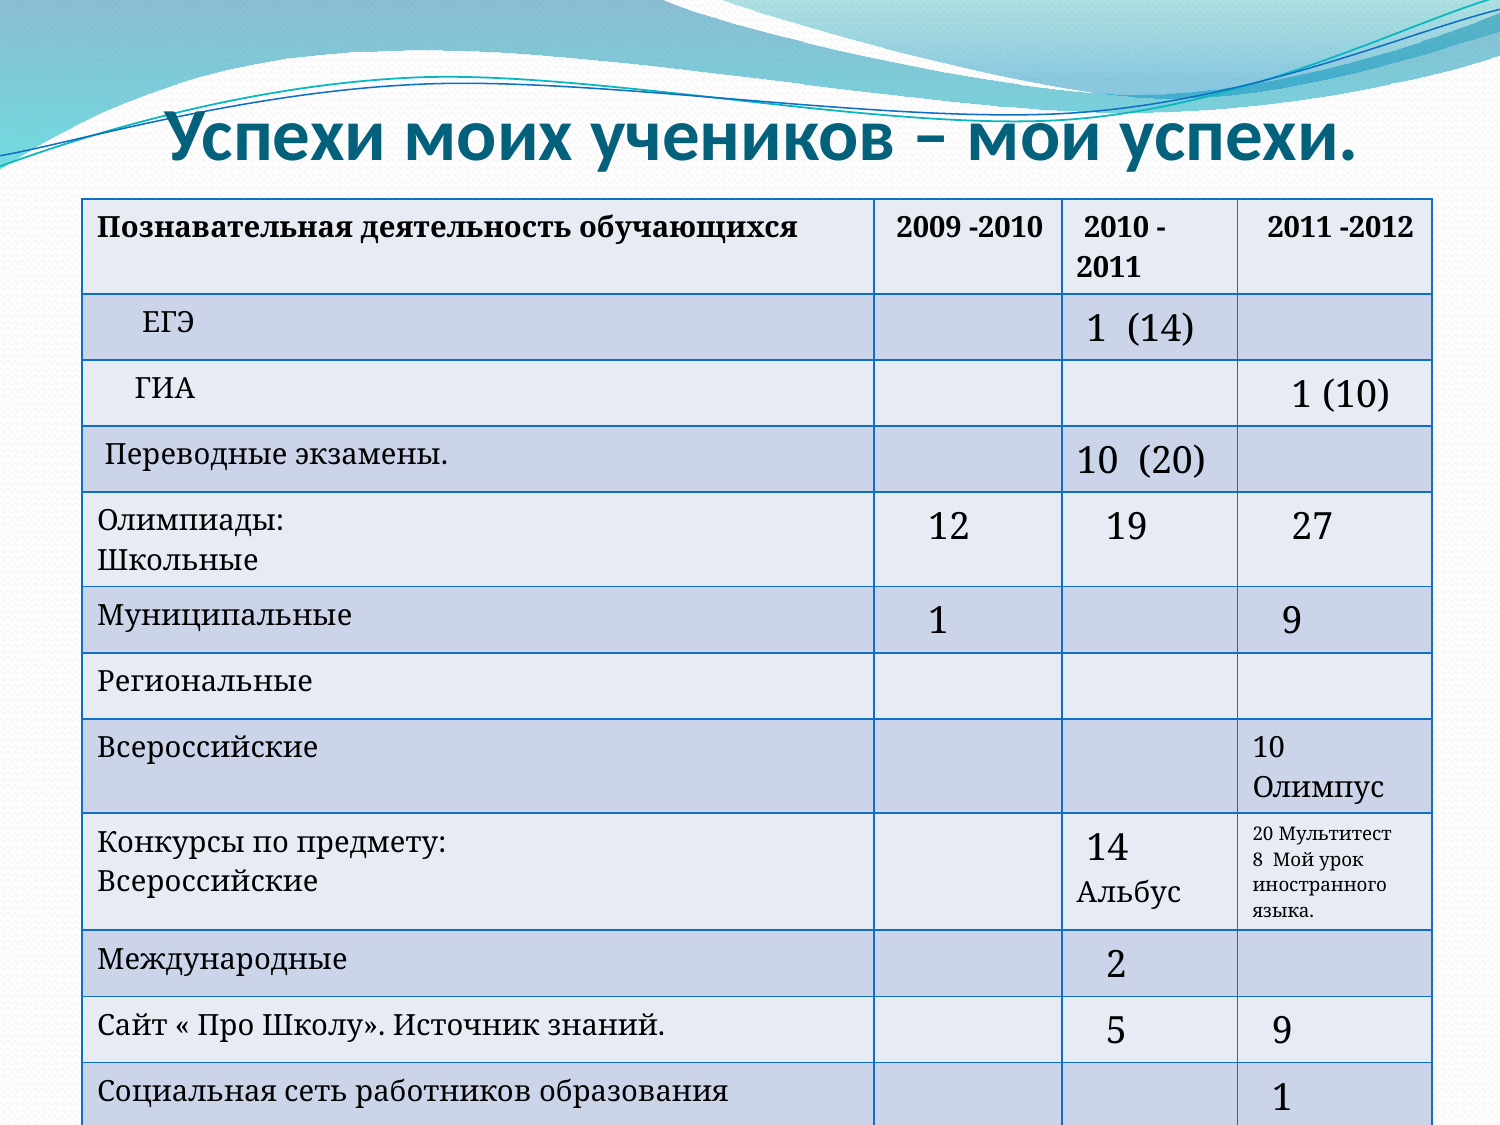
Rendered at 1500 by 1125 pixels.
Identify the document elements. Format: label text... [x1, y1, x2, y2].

table_cell 10 (20) [1063, 427, 1237, 491]
table_cell [1063, 1063, 1237, 1125]
table_cell 1 (14) [1063, 295, 1237, 359]
table_cell 14 Альбус [1063, 814, 1237, 929]
table_header 2009 -2010 [875, 200, 1061, 293]
table_cell [875, 1063, 1061, 1125]
table_cell 12 [875, 493, 1061, 586]
table_cell [875, 427, 1061, 491]
table_cell [1238, 931, 1431, 996]
table_cell [875, 295, 1061, 359]
table_cell [1238, 427, 1431, 491]
table_cell 20 Мультитест 8 Мой урок иностранного языка. [1238, 814, 1431, 929]
table_cell Социальная сеть работников образования [83, 1063, 873, 1125]
table_cell Муниципальные [83, 587, 873, 652]
table_cell [1063, 720, 1237, 812]
table_cell 9 [1238, 997, 1431, 1062]
table_cell Всероссийские [83, 720, 873, 812]
table_cell [1063, 361, 1237, 425]
table_cell [875, 931, 1061, 996]
table_cell Переводные экзамены. [83, 427, 873, 491]
title Успехи моих учеников – мои успехи. [70, 58, 1421, 176]
table_header Познавательная деятельность обучающихся [83, 200, 873, 293]
table_cell ГИА [83, 361, 873, 425]
table_cell 19 [1063, 493, 1237, 586]
table_cell ЕГЭ [83, 295, 873, 359]
table_cell [1238, 654, 1431, 718]
table_cell [1063, 654, 1237, 718]
table_cell Конкурсы по предмету: Всероссийские [83, 814, 873, 929]
table_cell [875, 997, 1061, 1062]
table_cell 5 [1063, 997, 1237, 1062]
table_cell [1238, 295, 1431, 359]
table_cell 2 [1063, 931, 1237, 996]
table_cell 10 Олимпус [1238, 720, 1431, 812]
table_cell [875, 361, 1061, 425]
table_cell 9 [1238, 587, 1431, 652]
table_cell Сайт « Про Школу». Источник знаний. [83, 997, 873, 1062]
table_cell 1 [1238, 1063, 1431, 1125]
table_cell [875, 720, 1061, 812]
table_cell Региональные [83, 654, 873, 718]
table_header 2011 -2012 [1238, 200, 1431, 293]
table_cell Олимпиады: Школьные [83, 493, 873, 586]
table_cell 27 [1238, 493, 1431, 586]
table_cell Международные [83, 931, 873, 996]
table_cell [875, 814, 1061, 929]
table_header 2010 -2011 [1063, 200, 1237, 293]
table_cell 1 (10) [1238, 361, 1431, 425]
table_cell [1063, 587, 1237, 652]
table_cell 1 [875, 587, 1061, 652]
table_cell [875, 654, 1061, 718]
